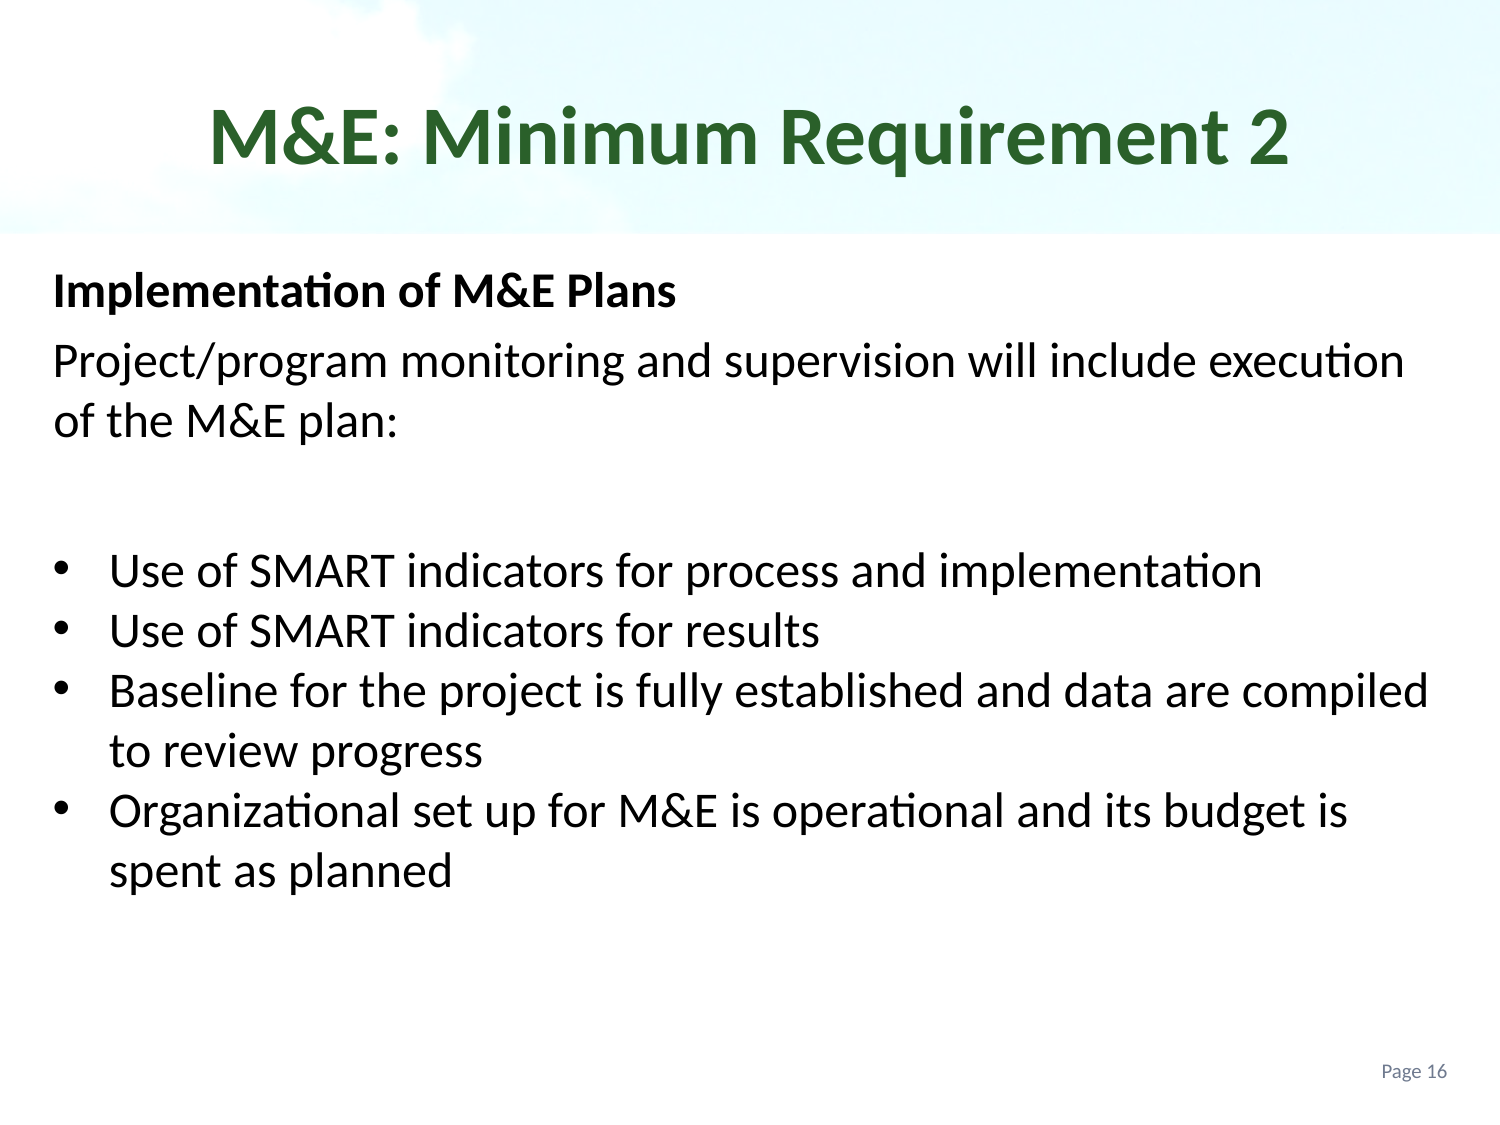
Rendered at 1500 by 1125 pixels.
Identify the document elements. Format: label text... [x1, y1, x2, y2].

list Implementation of M&E Plans Project/program monitoring and supervision will include execution of the M&E plan: Use of SMART indicators for process and implementation Use of SMART indicators for results Baseline for the project is fully established and data are compiled to review progress Organizational set up for M&E is operational and its budget is spent as planned [37, 249, 1463, 1050]
title M&E: Minimum Requirement 2 [37, 37, 1463, 225]
